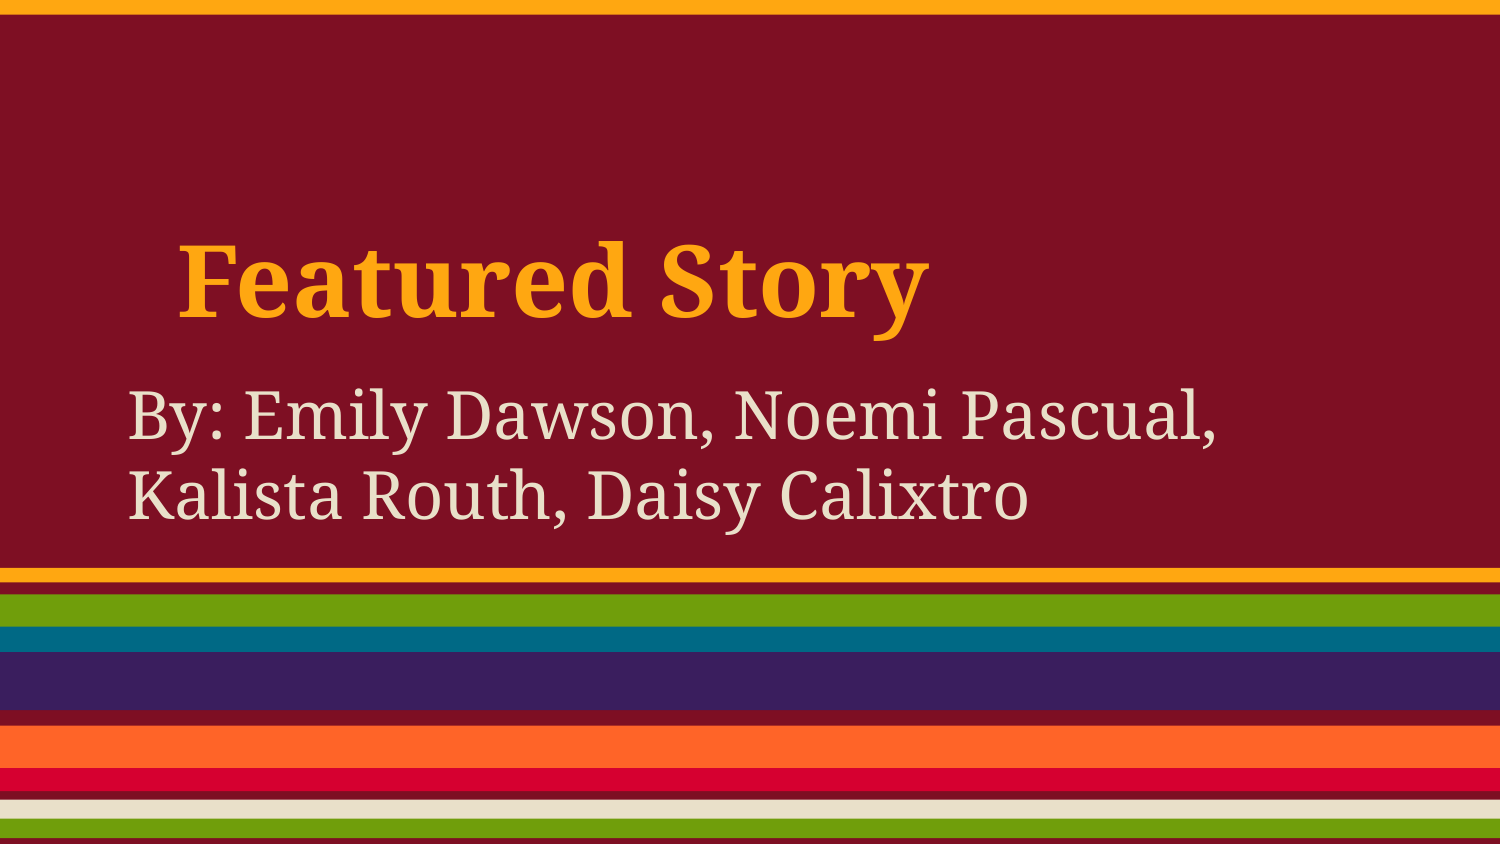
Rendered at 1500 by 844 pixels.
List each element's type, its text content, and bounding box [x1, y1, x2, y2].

title Featured Story [112, 171, 1388, 353]
subtitle By: Emily Dawson, Noemi Pascual, Kalista Routh, Daisy Calixtro [112, 358, 1388, 496]
